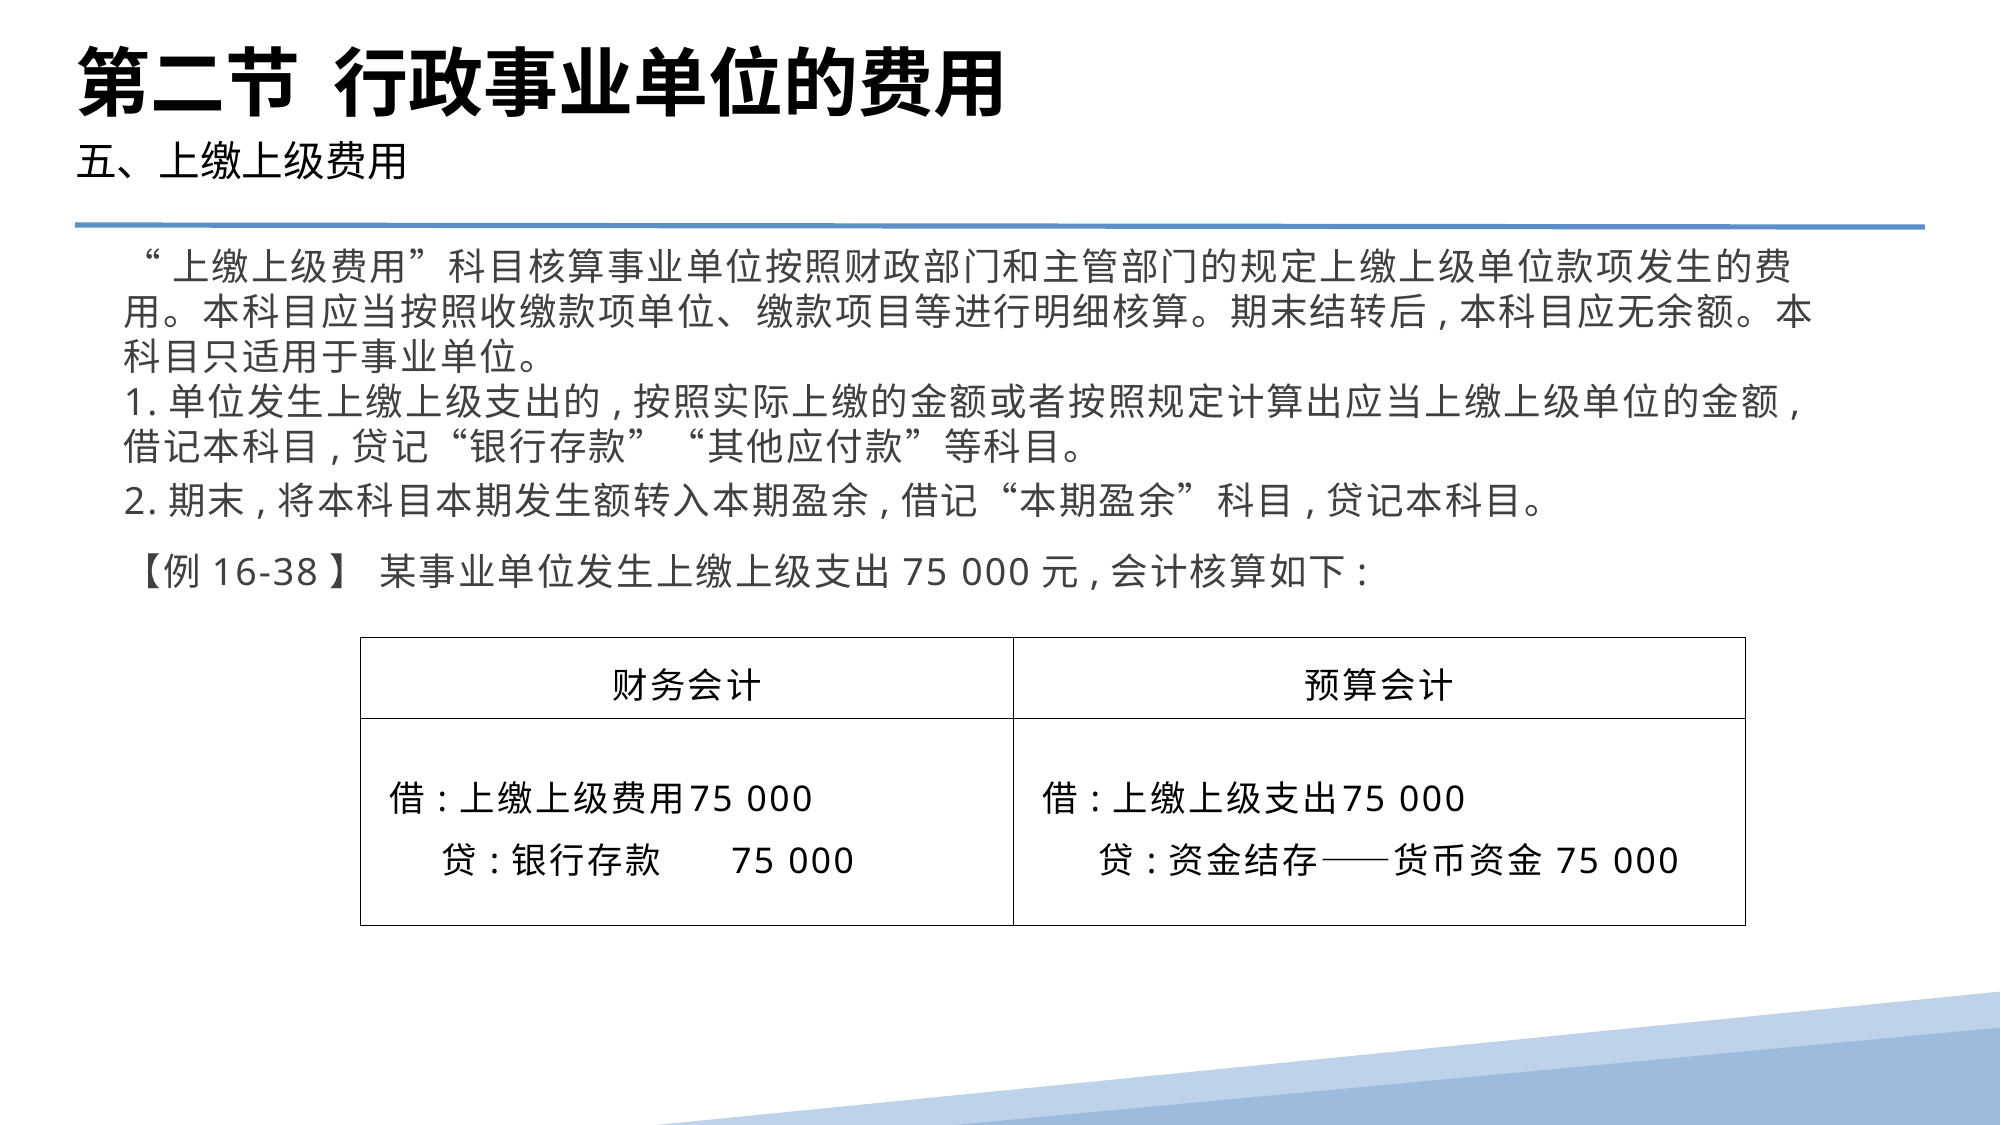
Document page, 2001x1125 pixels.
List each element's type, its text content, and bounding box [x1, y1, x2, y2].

table_cell 借:上缴上级费用 75 000 贷:银行存款 75 000 [361, 719, 1013, 925]
table_cell 借:上缴上级支出 75 000 贷:资金结存——货币资金75 000 [1014, 719, 1745, 925]
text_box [74, 224, 1925, 228]
table_header 财务会计 [361, 638, 1013, 718]
text_box 五、上缴上级费用 [75, 124, 1925, 200]
table_header 预算会计 [1014, 638, 1745, 718]
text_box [656, 991, 2000, 1125]
text_box 第二节 行政事业单位的费用 [75, 24, 1925, 124]
text_box “上缴上级费用”科目核算事业单位按照财政部门和主管部门的规定上缴上级单位款项发生的费用。本科目应当按照收缴款项单位、缴款项目等进行明细核算。期末结转后,本科目应无余额。本科目只适用于事业单位。 1.单位发生上缴上级支出的,按照实际上缴的金额或者按照规定计算出应当上缴上级单位的金额,借记本科目,贷记“银行存款”“其他应付款”等科目。 2.期末,将本科目本期发生额转入本期盈余,借记“本期盈余”科目,贷记本科目。 【例16-38】 某事业单位发生上缴上级支出75 000元,会计核算如下: [113, 238, 1847, 668]
